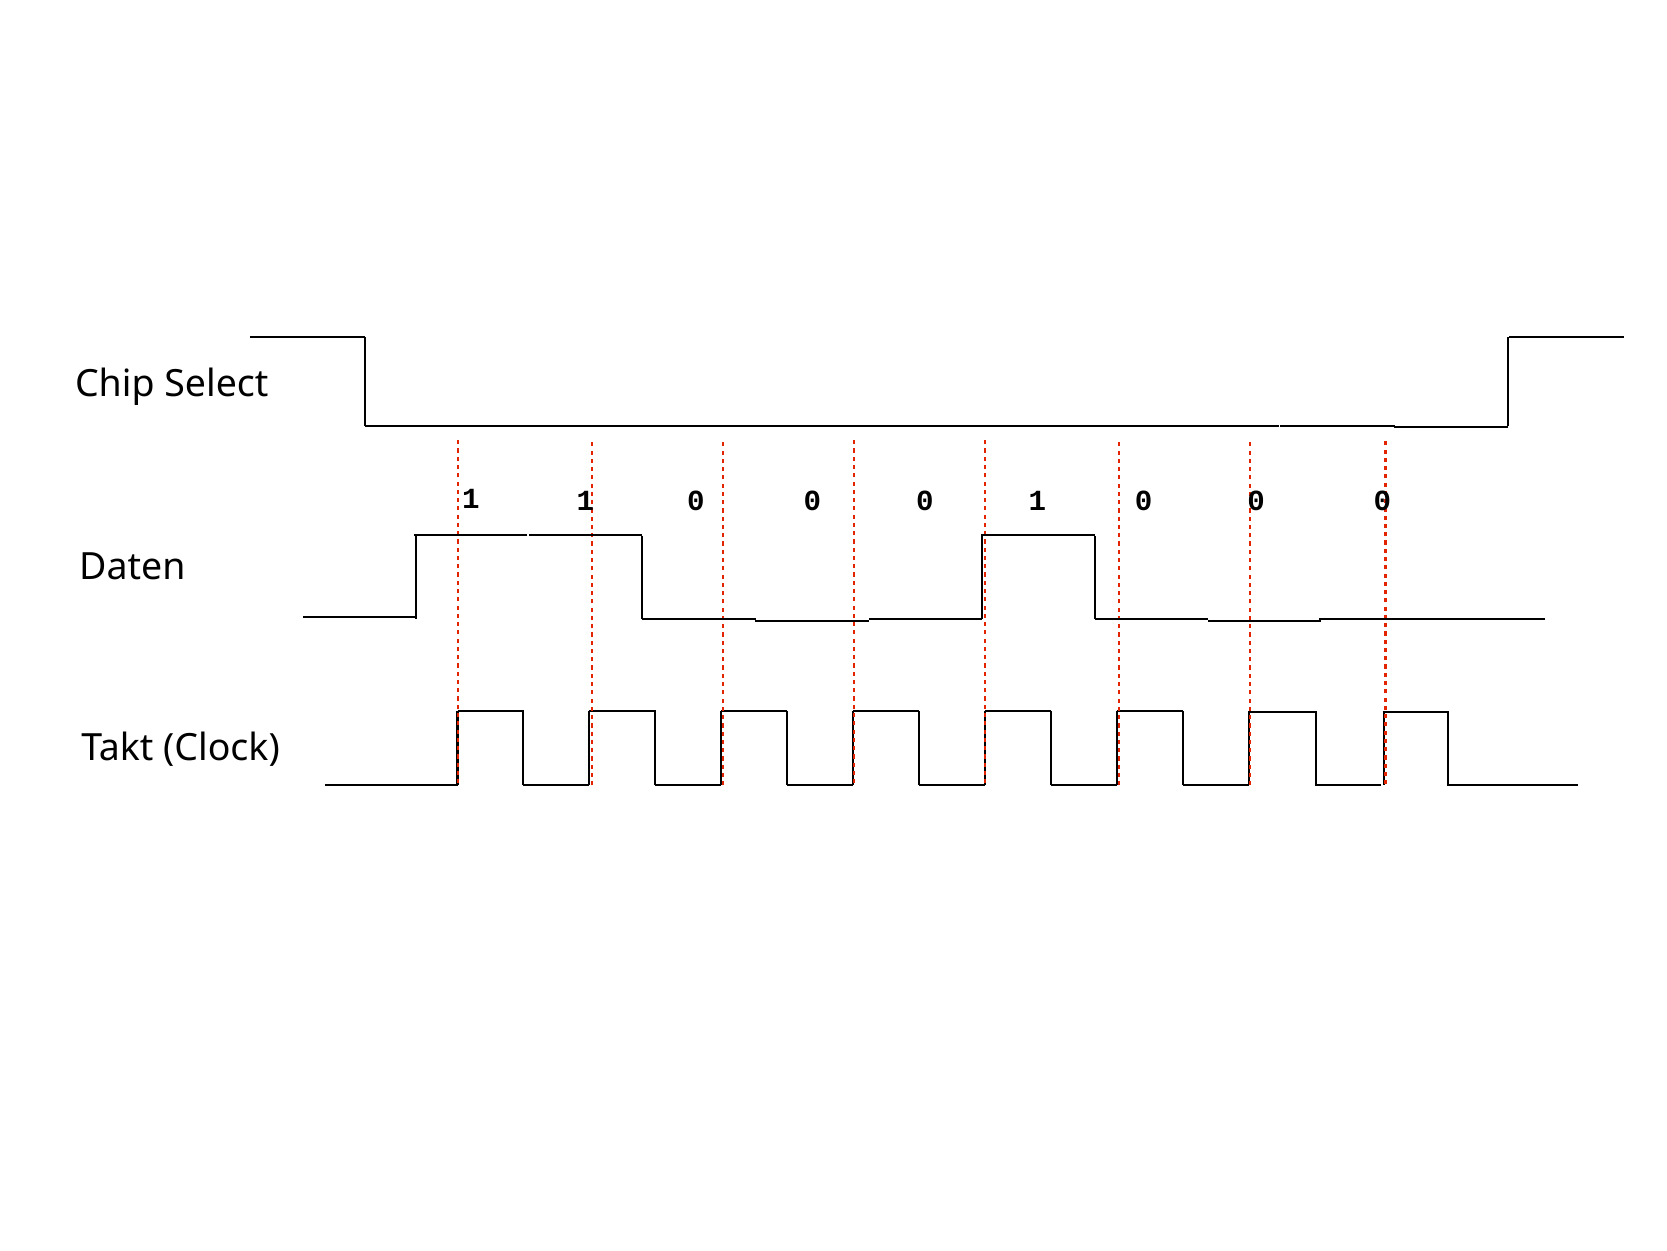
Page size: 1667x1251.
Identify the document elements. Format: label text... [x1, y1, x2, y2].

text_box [302, 458, 1546, 621]
text_box Takt (Clock) [74, 720, 319, 771]
text_box Daten [72, 539, 215, 590]
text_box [250, 336, 1624, 427]
text_box Chip Select [68, 356, 245, 407]
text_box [324, 439, 1579, 786]
